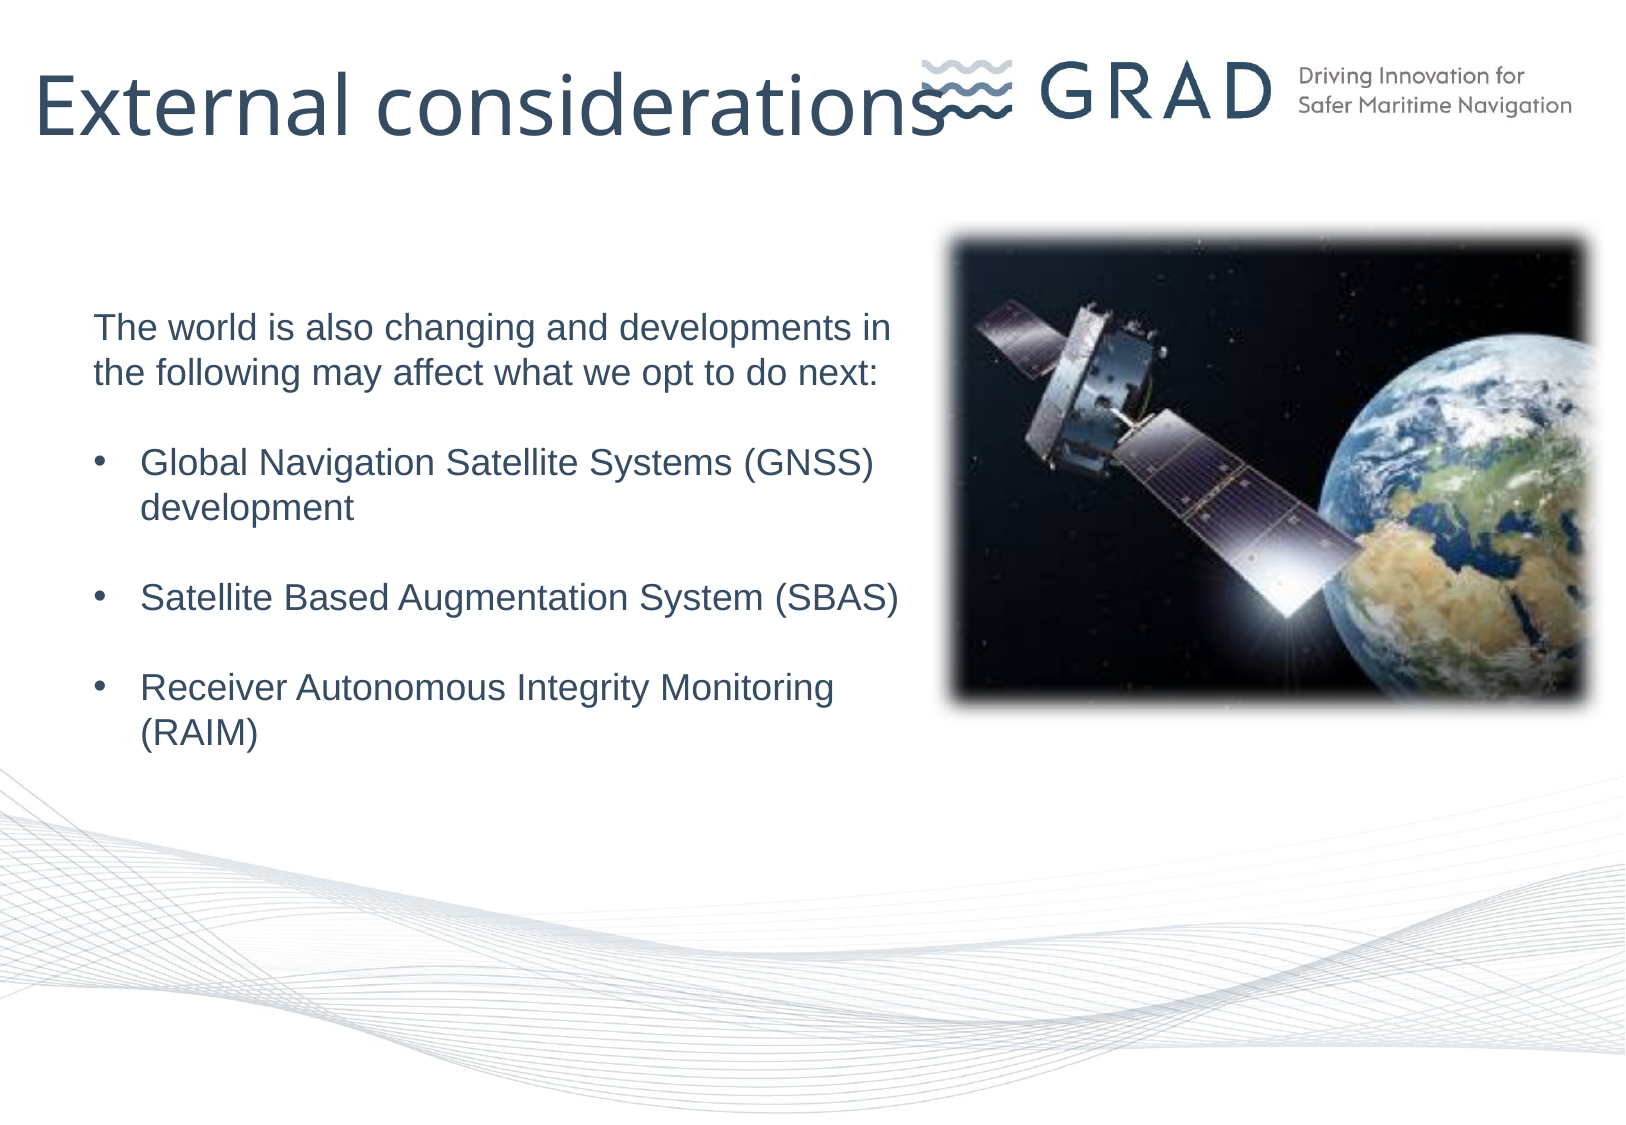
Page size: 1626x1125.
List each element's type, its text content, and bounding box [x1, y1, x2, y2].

title External considerations [17, 0, 1419, 218]
text_box The world is also changing and developments in the following may affect what we opt to do next: Global Navigation Satellite Systems (GNSS) development Satellite Based Augmentation System (SBAS) Receiver Autonomous Integrity Monitoring (RAIM) [78, 295, 963, 941]
picture [0, 0, 1625, 1125]
